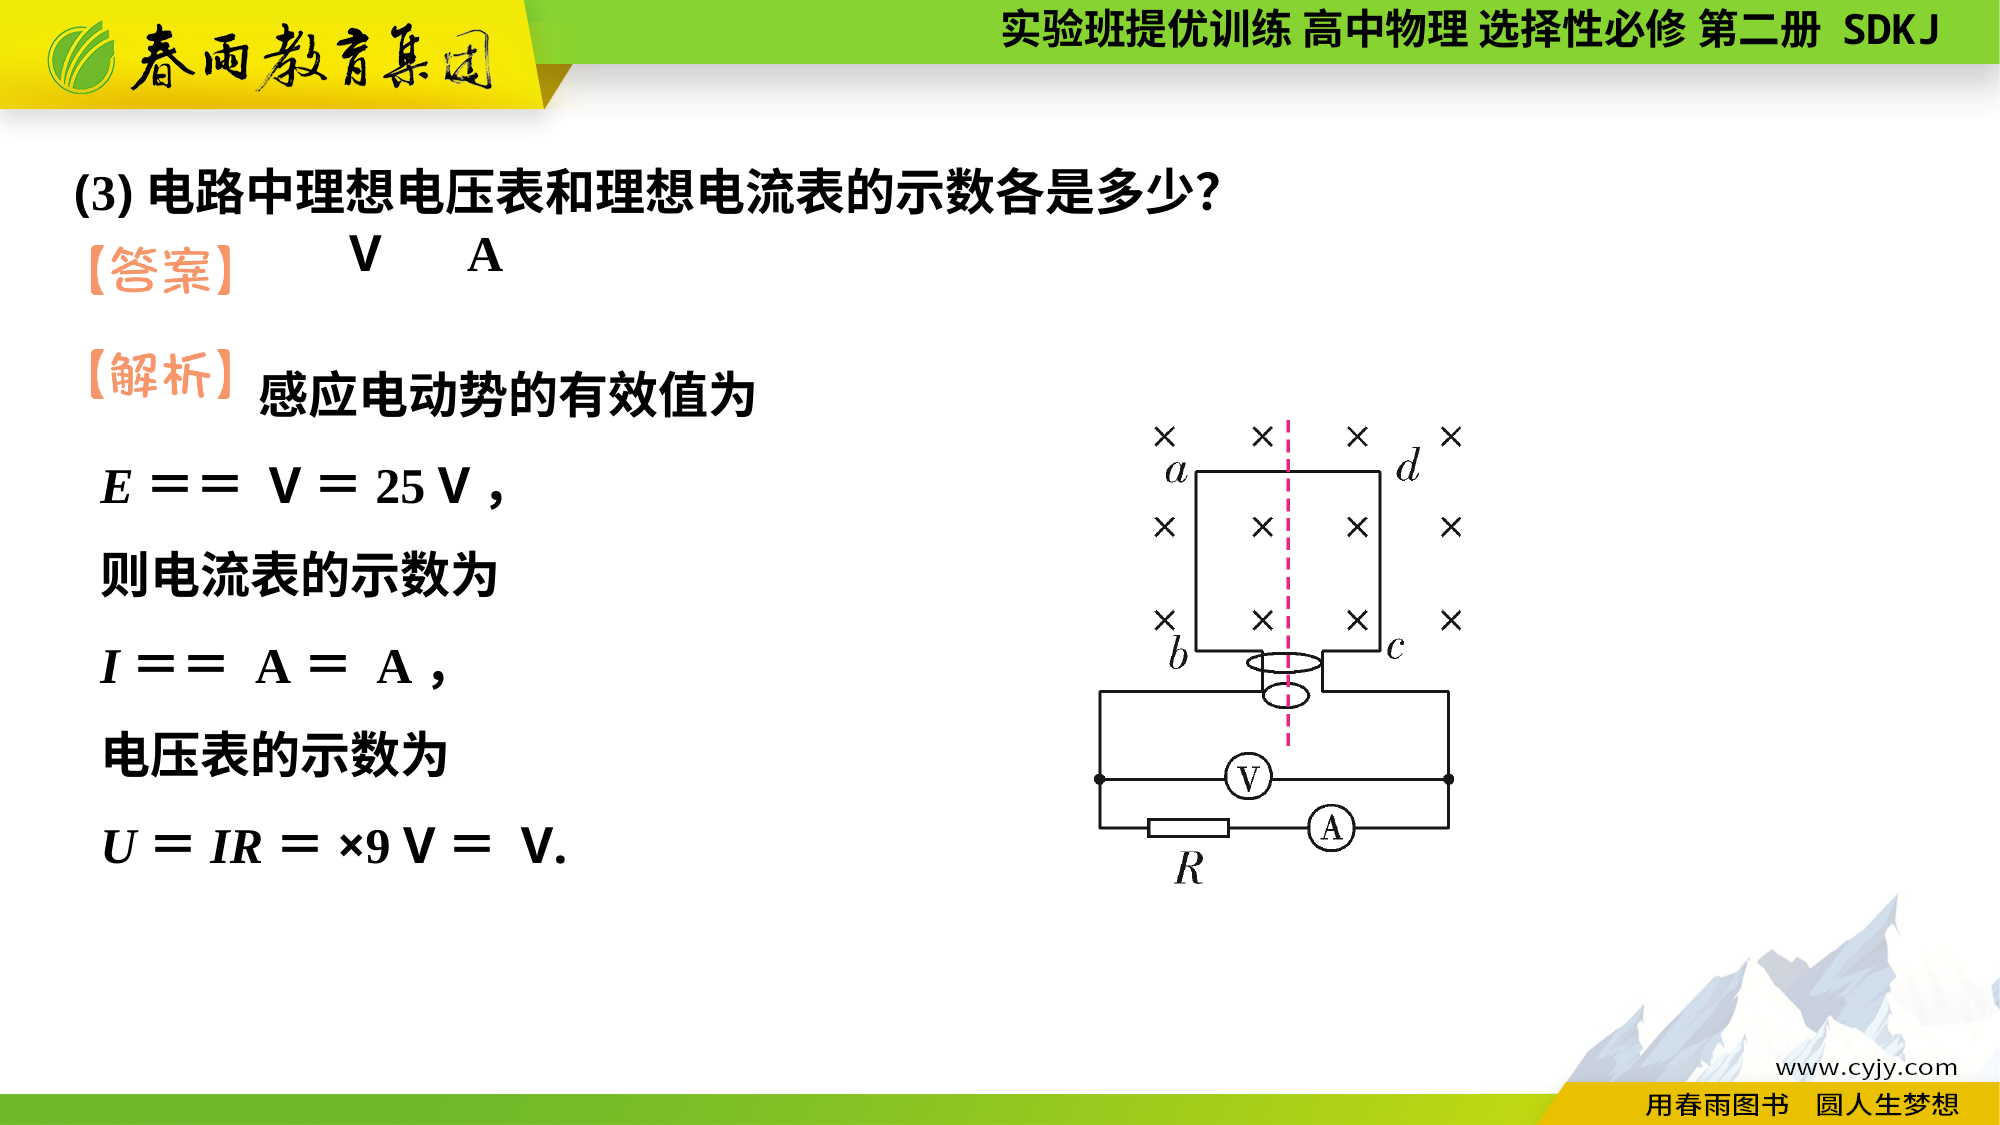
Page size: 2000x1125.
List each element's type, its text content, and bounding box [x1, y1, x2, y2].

list (3)电路中理想电压表和理想电流表的示数各是多少？ [59, 122, 1944, 217]
picture [0, 0, 2000, 1125]
